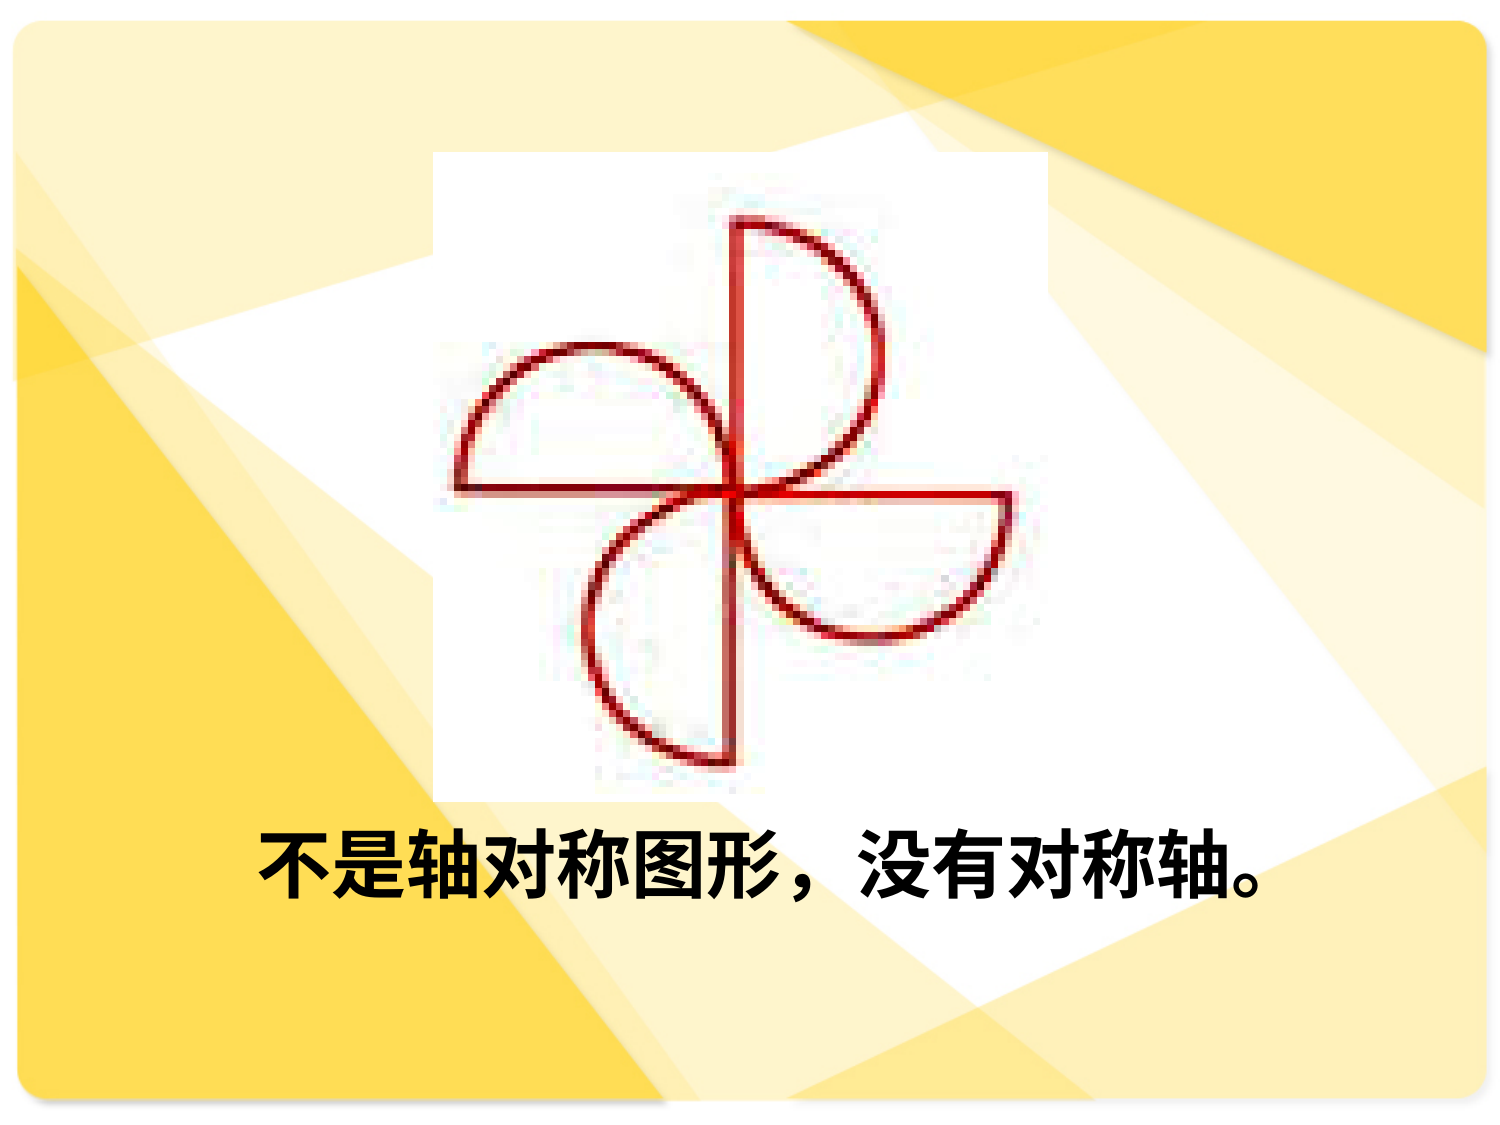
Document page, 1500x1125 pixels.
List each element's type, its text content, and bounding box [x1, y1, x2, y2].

picture [0, 0, 1500, 1125]
text_box 不是轴对称图形，没有对称轴。 [242, 810, 1341, 916]
